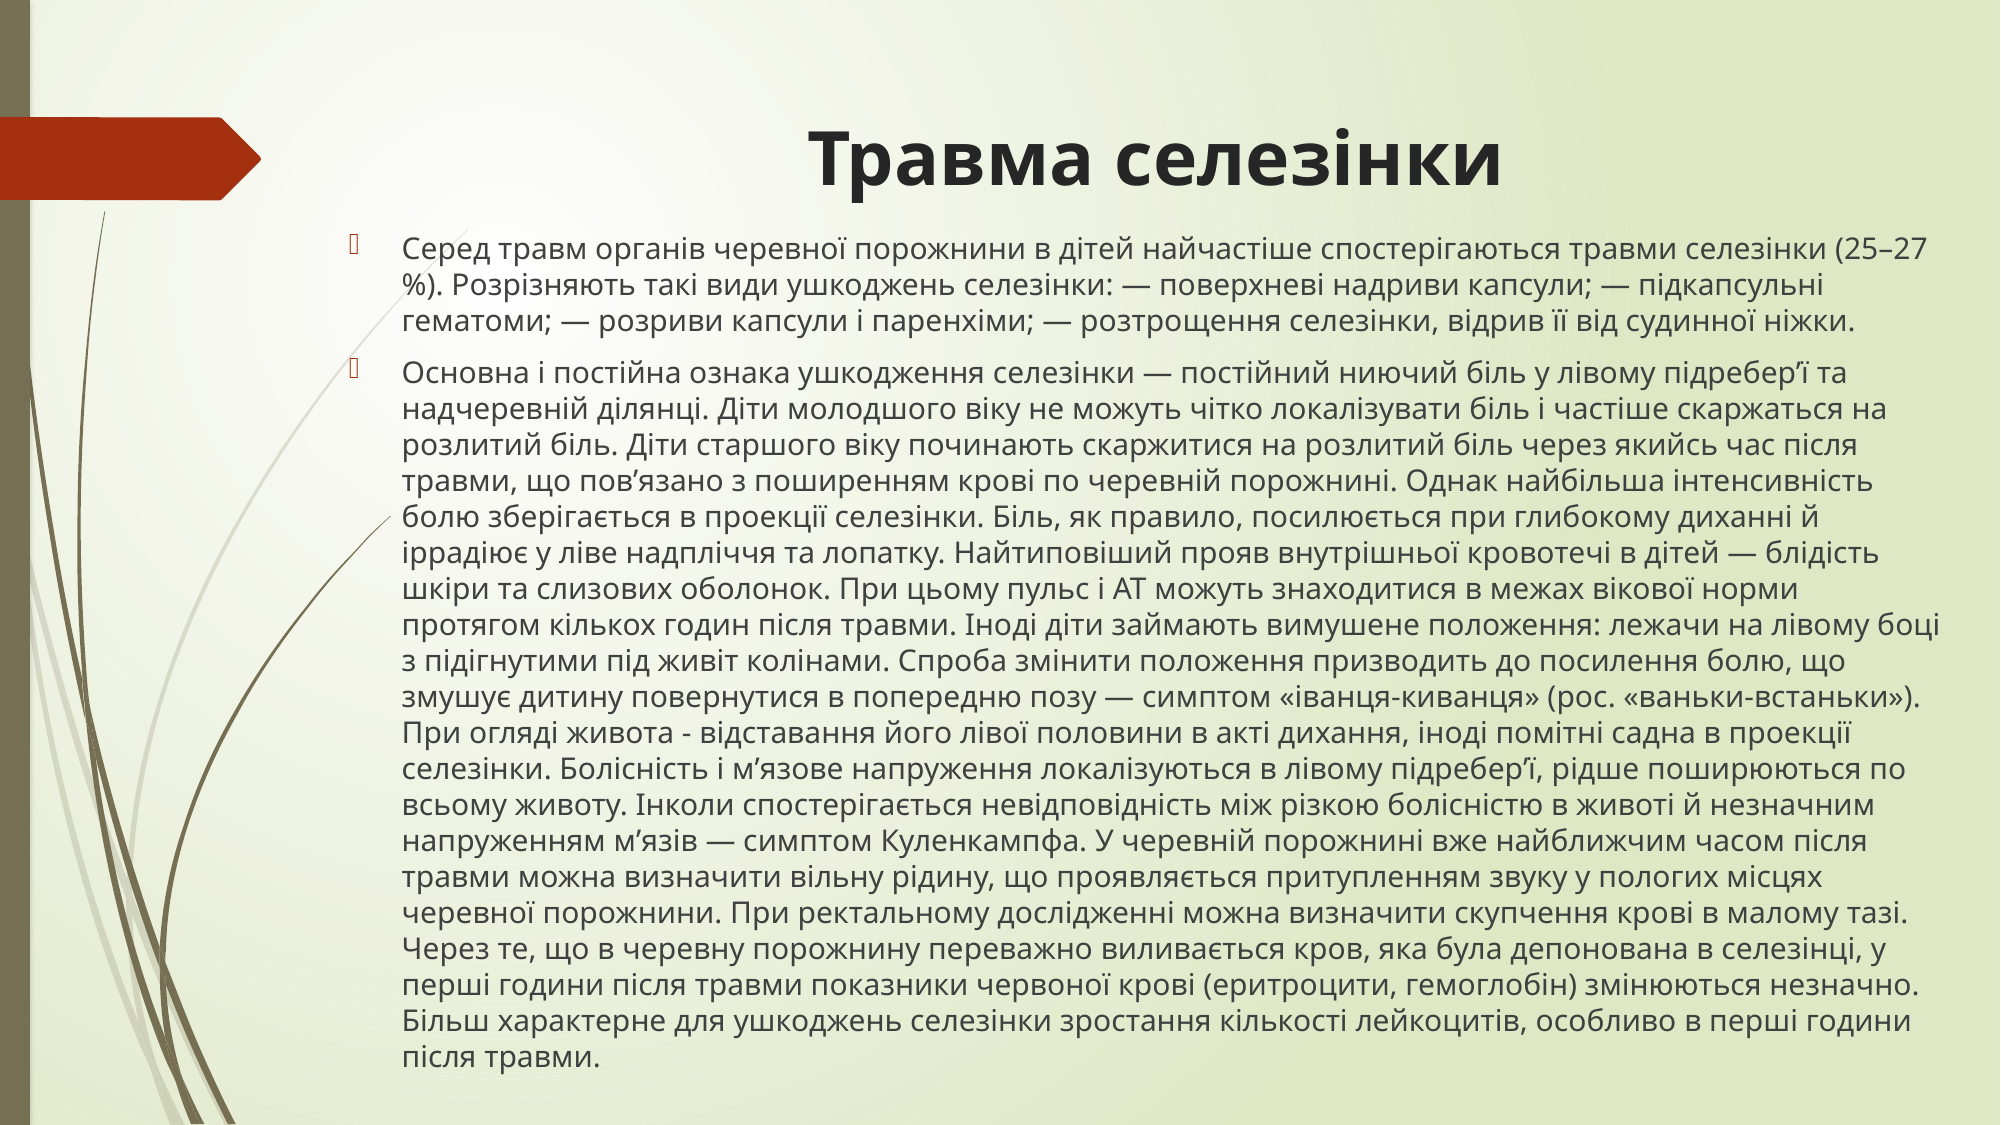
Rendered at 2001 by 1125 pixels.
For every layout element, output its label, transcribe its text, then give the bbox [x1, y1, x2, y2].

title Травма селезінки [425, 102, 1888, 221]
list Серед травм органів черевної порожнини в дітей найчастіше спостерігаються травми селезінки (25–27 %). Розрізняють такі види ушкоджень селезінки: — поверхневі надриви капсули; — підкапсульні гематоми; — розриви капсули і паренхіми; — розтрощення селезінки, відрив її від судинної ніжки. Основна і постійна ознака ушкодження селезінки — постійний ниючий біль у лівому підребер’ї та надчеревній ділянці. Діти молодшого віку не можуть чітко локалізувати біль і частіше скаржаться на розлитий біль. Діти старшого віку починають скаржитися на розлитий біль через якийсь час після травми, що пов’язано з поширенням крові по черевній порожнині. Однак найбільша інтенсивність болю зберігається в проекції селезінки. Біль, як правило, посилюється при глибокому диханні й іррадіює у ліве надпліччя та лопатку. Найтиповіший прояв внутрішньої кровотечі в дітей — блідість шкіри та слизових оболонок. При цьому пульс і АТ можуть знаходитися в межах вікової норми протягом кількох годин після травми. Іноді діти займають вимушене положення: лежачи на лівому боці з підігнутими під живіт колінами. Спроба змінити положення призводить до посилення болю, що змушує дитину повернутися в попередню позу — симптом «іванця-киванця» (рос. «ваньки-встаньки»). При огляді живота - відставання його лівої половини в акті дихання, іноді помітні садна в проекції селезінки. Болісність і м’язове напруження локалізуються в лівому підребер’ї, рідше поширюються по всьому животу. Інколи спостерігається невідповідність між різкою болісністю в животі й незначним напруженням м’язів — симптом Куленкампфа. У черевній порожнині вже найближчим часом після травми можна визначити вільну рідину, що проявляється притупленням звуку у пологих місцях черевної порожнини. При ректальному дослідженні можна визначити скупчення крові в малому тазі. Через те, що в черевну порожнину переважно виливається кров, яка була депонована в селезінці, у перші години після травми показники червоної крові (еритроцити, гемоглобін) змінюються незначно. Більш характерне для ушкоджень селезінки зростання кількості лейкоцитів, особливо в перші години після травми. [333, 221, 1959, 1084]
